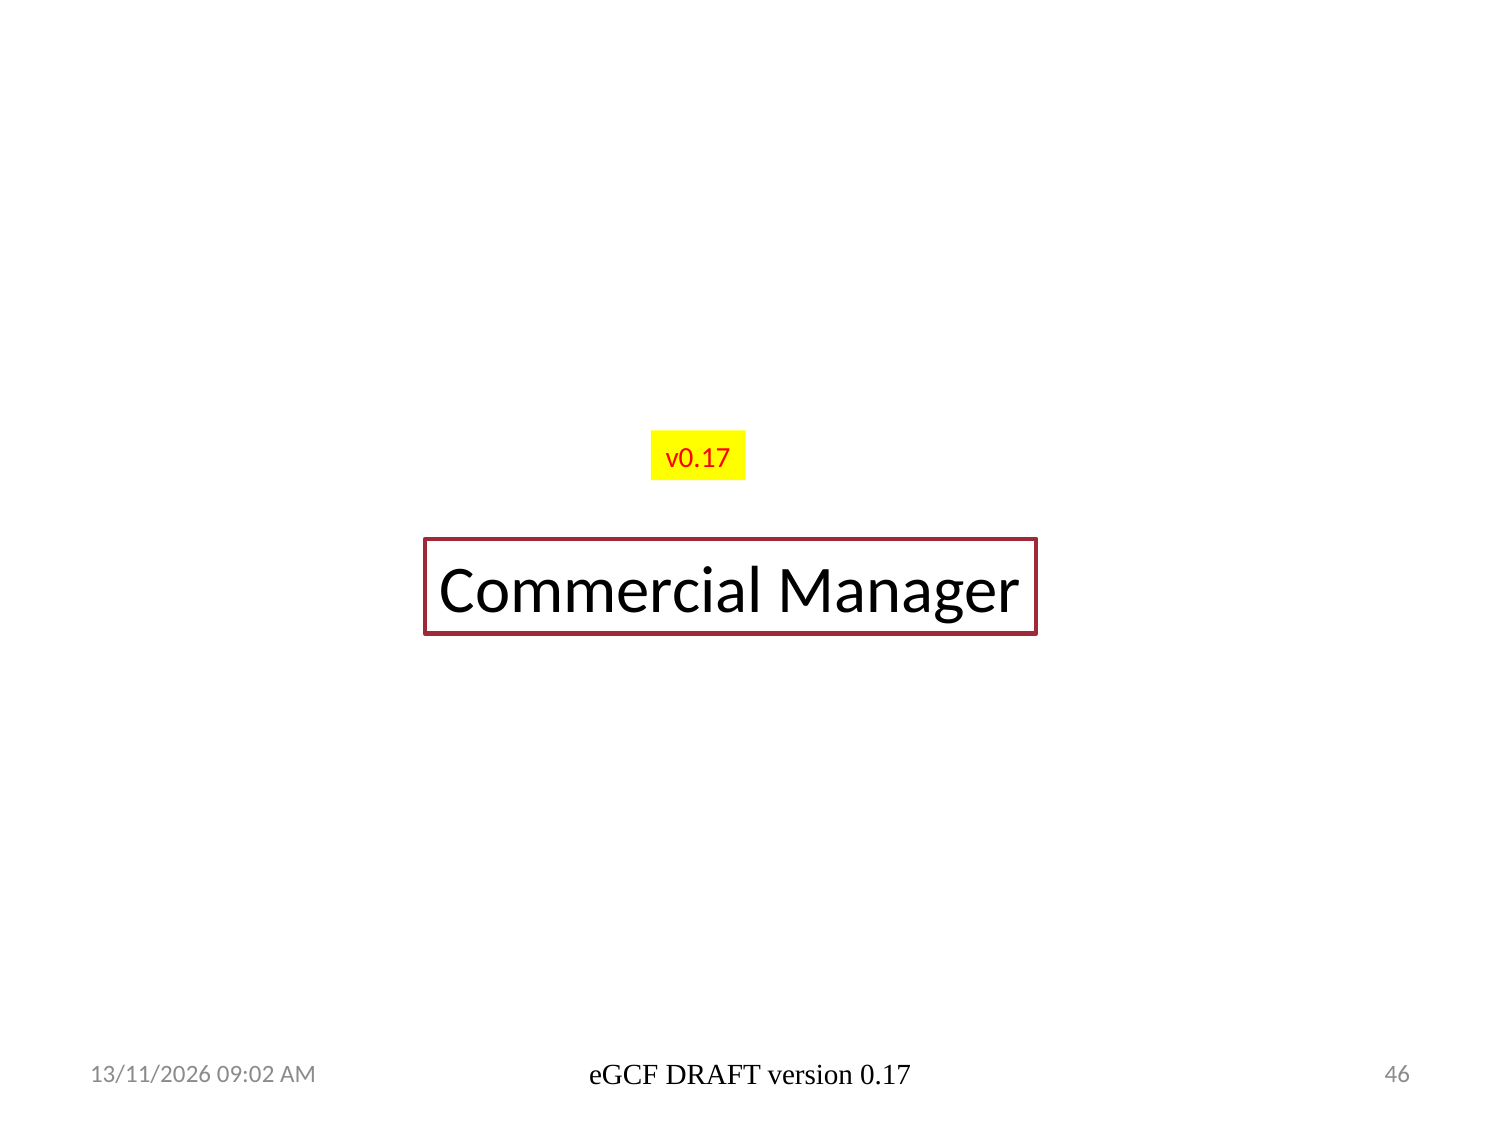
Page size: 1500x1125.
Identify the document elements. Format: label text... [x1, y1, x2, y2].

footer eGCF DRAFT version 0.17 [512, 1042, 988, 1103]
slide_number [75, 1042, 425, 1103]
slide_number 46 [1074, 1042, 1425, 1103]
text_box v0.17 [650, 430, 746, 481]
text_box Commercial Manager [423, 537, 1038, 636]
